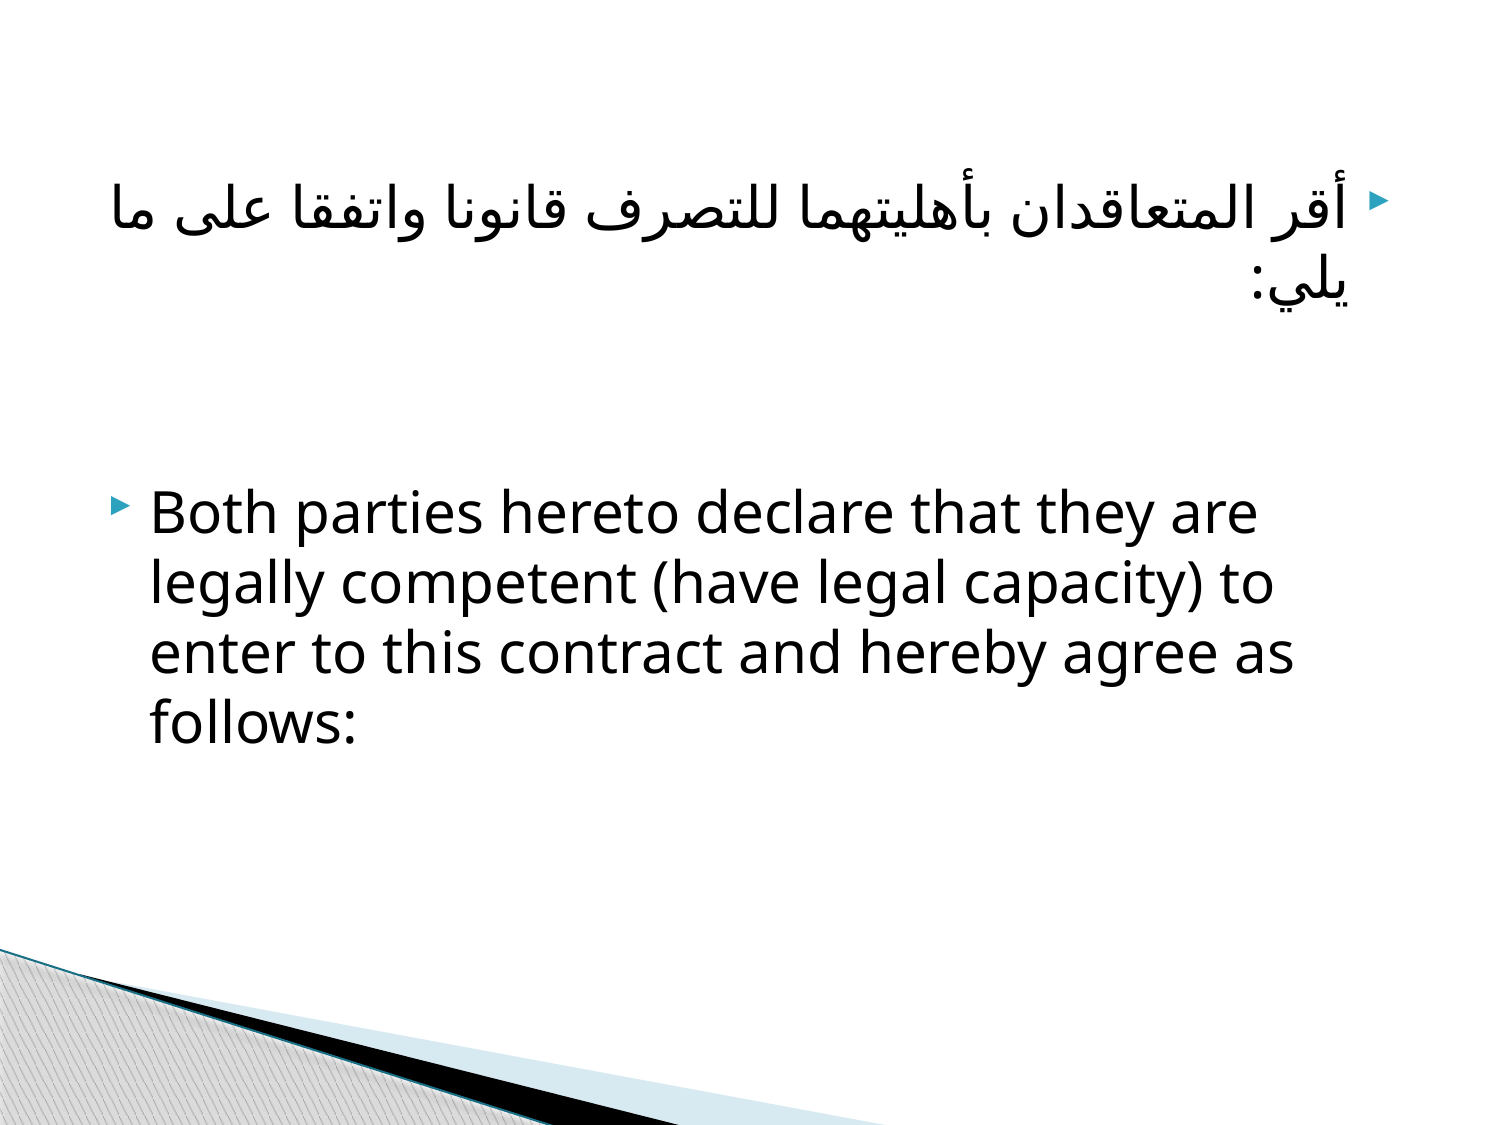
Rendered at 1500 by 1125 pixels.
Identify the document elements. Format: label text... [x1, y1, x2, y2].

list أقر المتعاقدان بأهليتهما للتصرف قانونا واتفقا على ما يلي: Both parties hereto declare that they are legally competent (have legal capacity) to enter to this contract and hereby agree as follows: [75, 162, 1425, 986]
